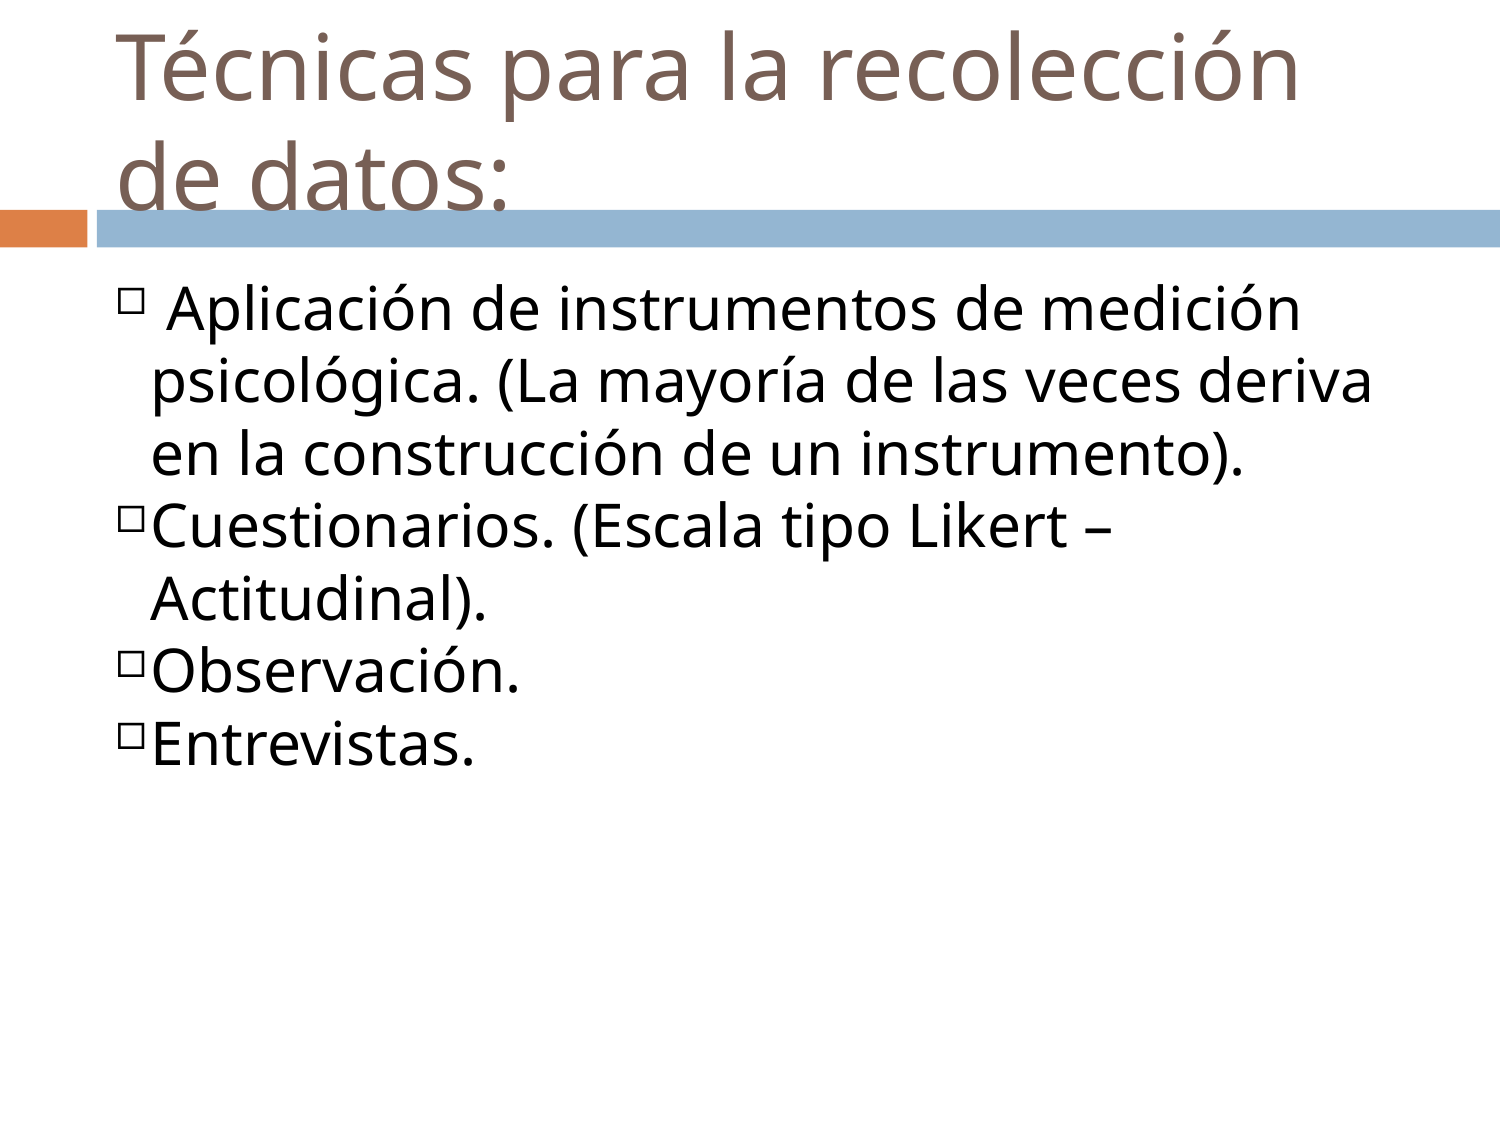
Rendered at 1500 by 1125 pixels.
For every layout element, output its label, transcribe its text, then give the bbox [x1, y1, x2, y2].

text_box Aplicación de instrumentos de medición psicológica. (La mayoría de las veces deriva en la construcción de un instrumento). Cuestionarios. (Escala tipo Likert – Actitudinal). Observación. Entrevistas. [100, 262, 1438, 1000]
text_box Técnicas para la recolección de datos: [100, 37, 1438, 200]
